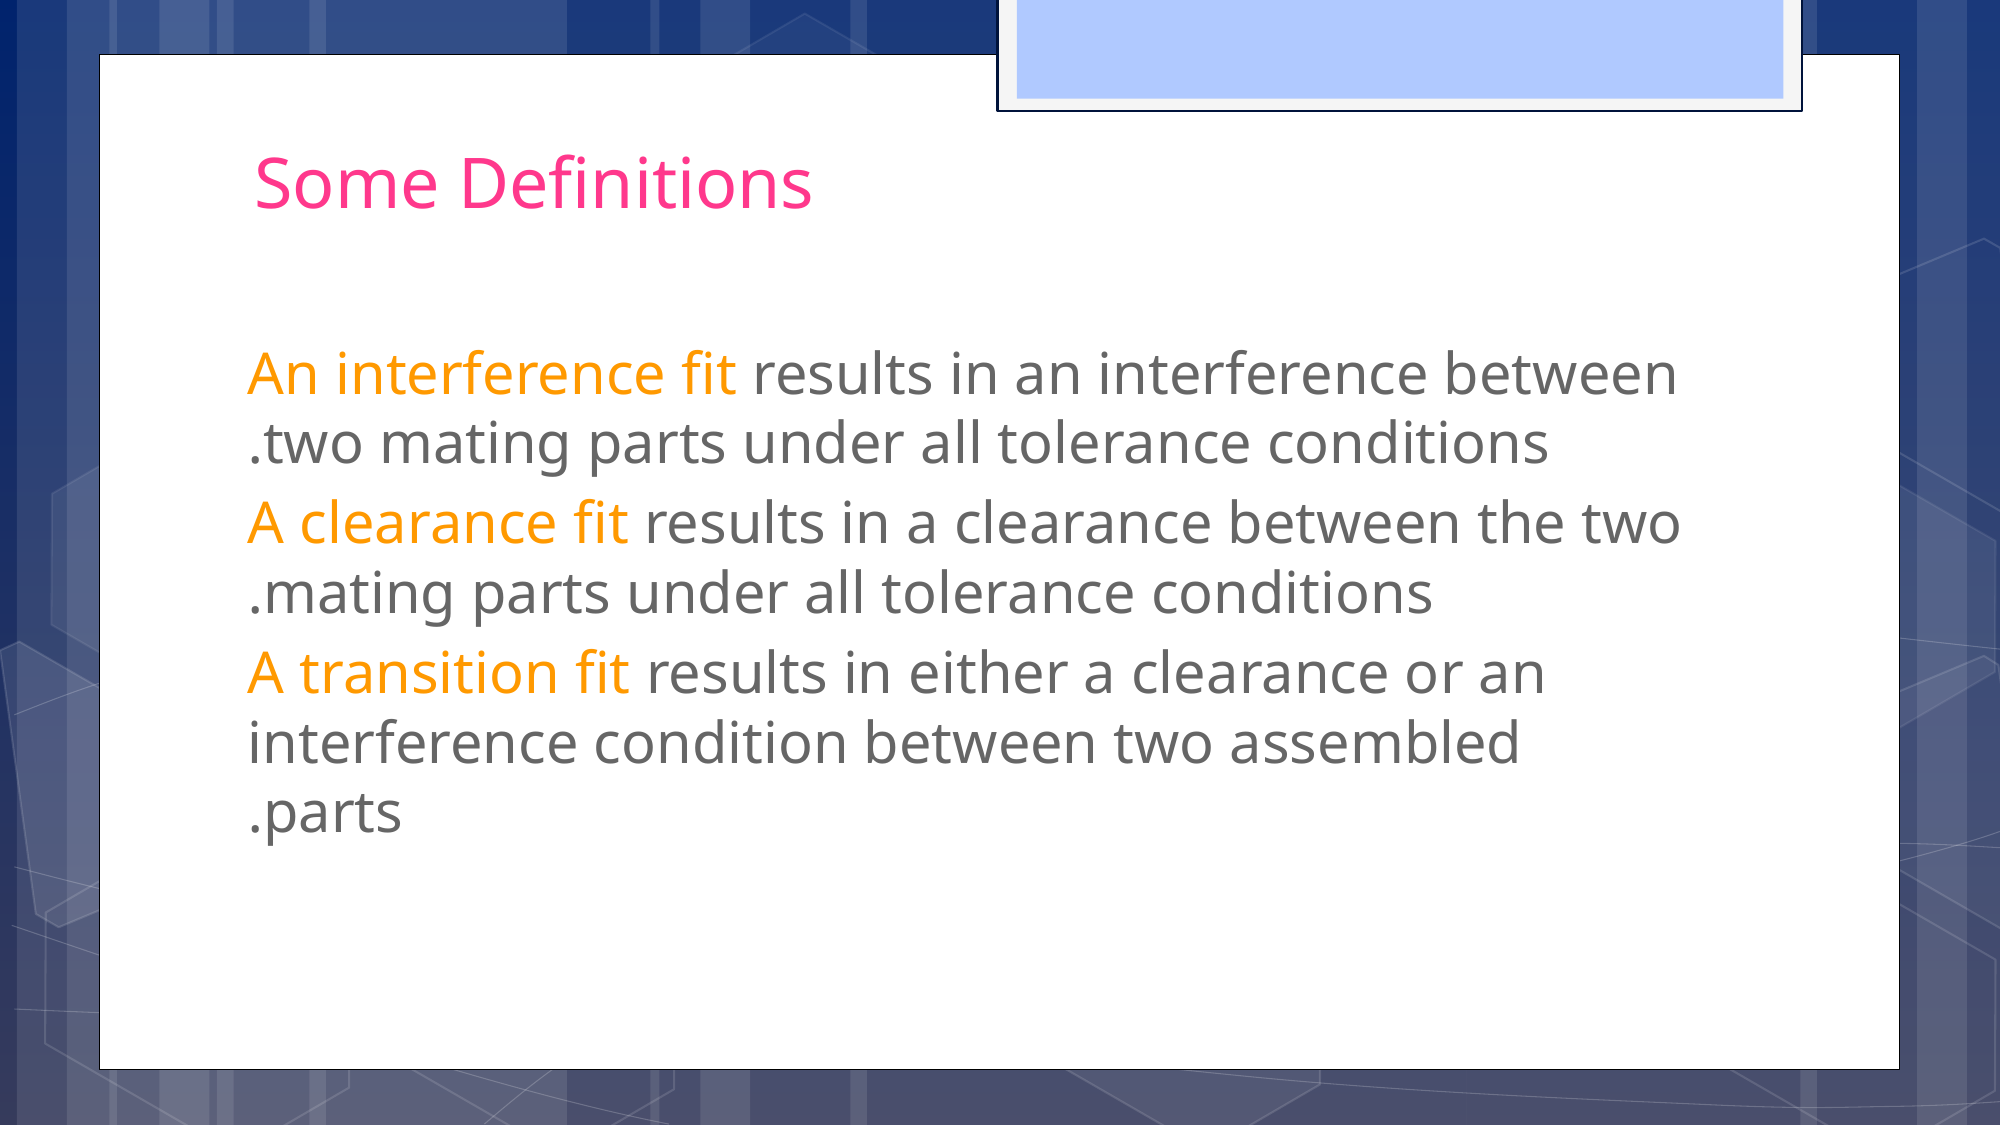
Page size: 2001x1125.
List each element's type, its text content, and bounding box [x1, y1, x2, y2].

list An interference fit results in an interference between two mating parts under all tolerance conditions. A clearance fit results in a clearance between the two mating parts under all tolerance conditions. A transition fit results in either a clearance or an interference condition between two assembled parts. [232, 248, 1711, 918]
title Some Definitions [199, 130, 871, 231]
